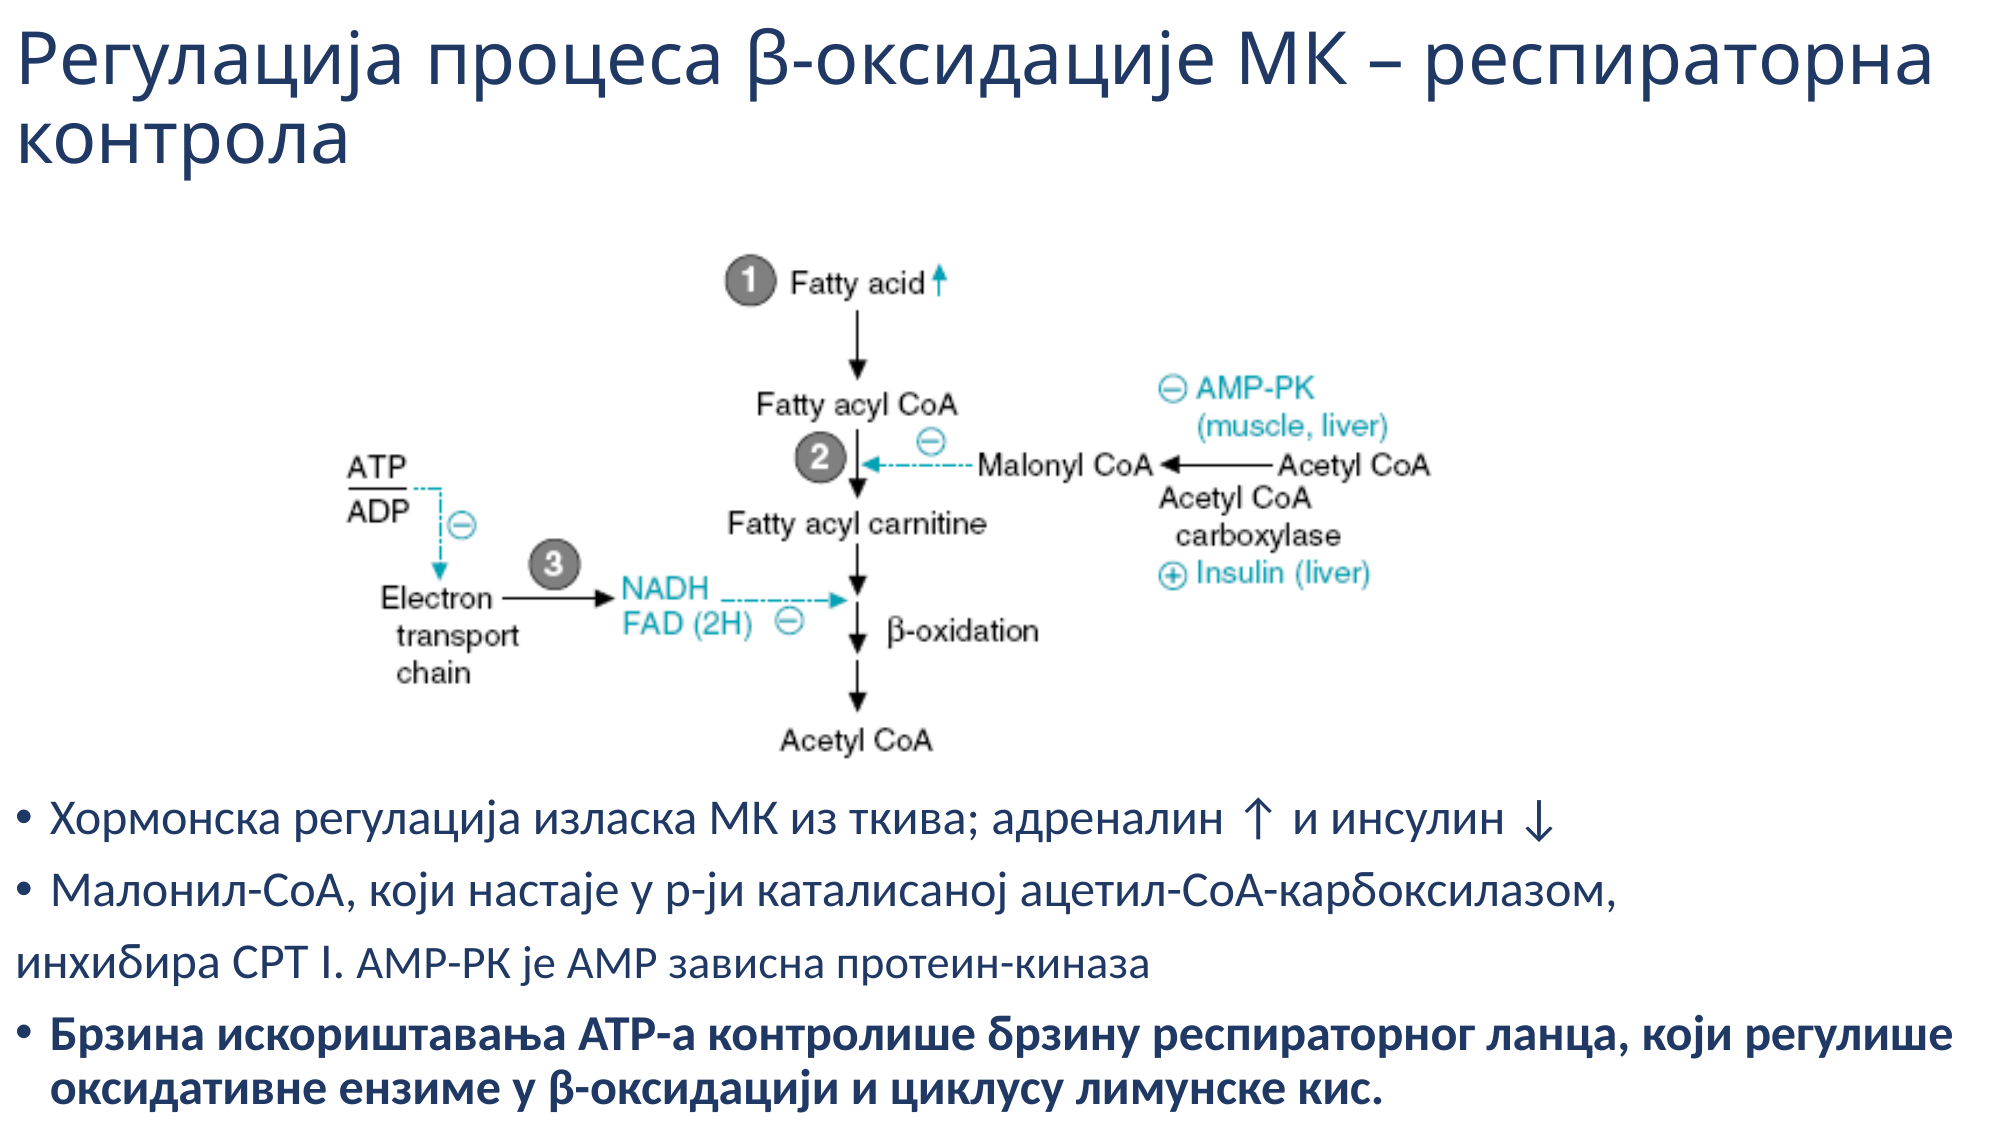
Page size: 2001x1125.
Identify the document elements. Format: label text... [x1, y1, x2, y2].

title Регулација процеса β-оксидације МК – респираторна контрола [0, 12, 2000, 188]
picture [298, 192, 1516, 779]
list Хормoнска регулација изласка МК из ткива; адреналин ↑ и инсулин ↓ Малонил-СоА, који настаје у р-ји каталисаној ацетил-СоА-карбоксилазом, инхибира СРТ I. АМР-РК је АМР зависна протеин-киназа Брзина искориштавања АТР-а контролише брзину респираторног ланца, који регулише оксидативне ензиме у β-оксидацији и циклусу лимунске кис. [0, 784, 2000, 1125]
